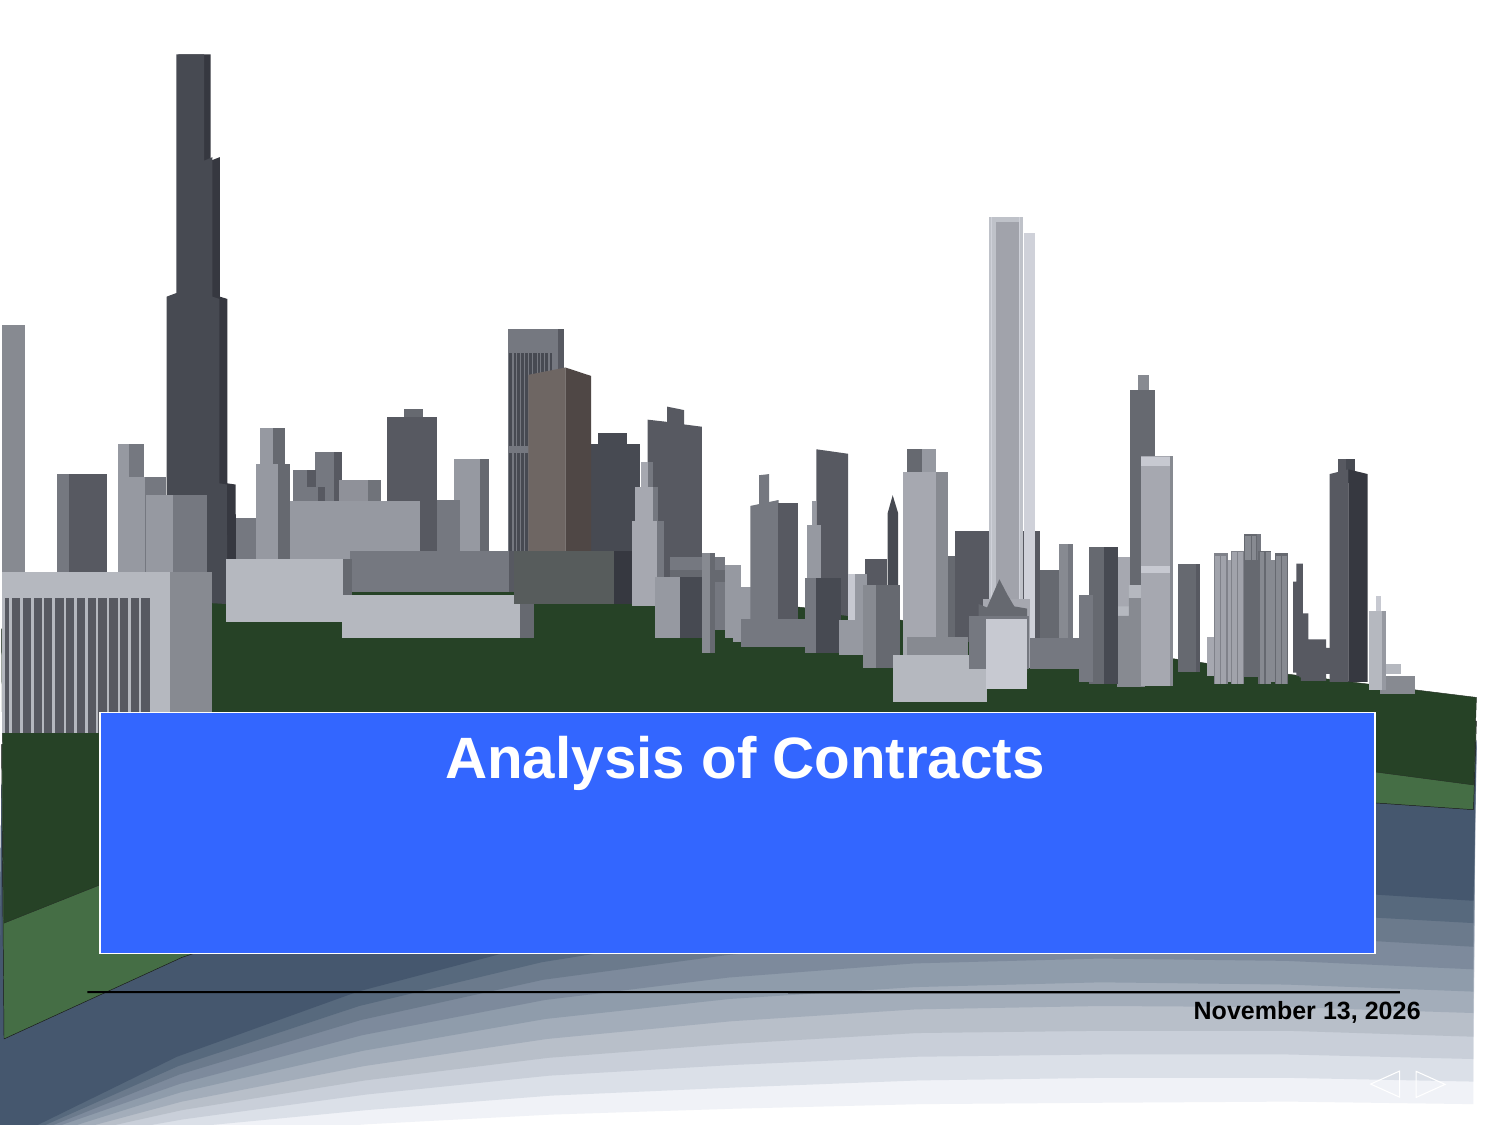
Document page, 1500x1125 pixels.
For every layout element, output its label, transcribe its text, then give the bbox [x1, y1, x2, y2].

title Analysis of Contracts [99, 712, 1376, 954]
